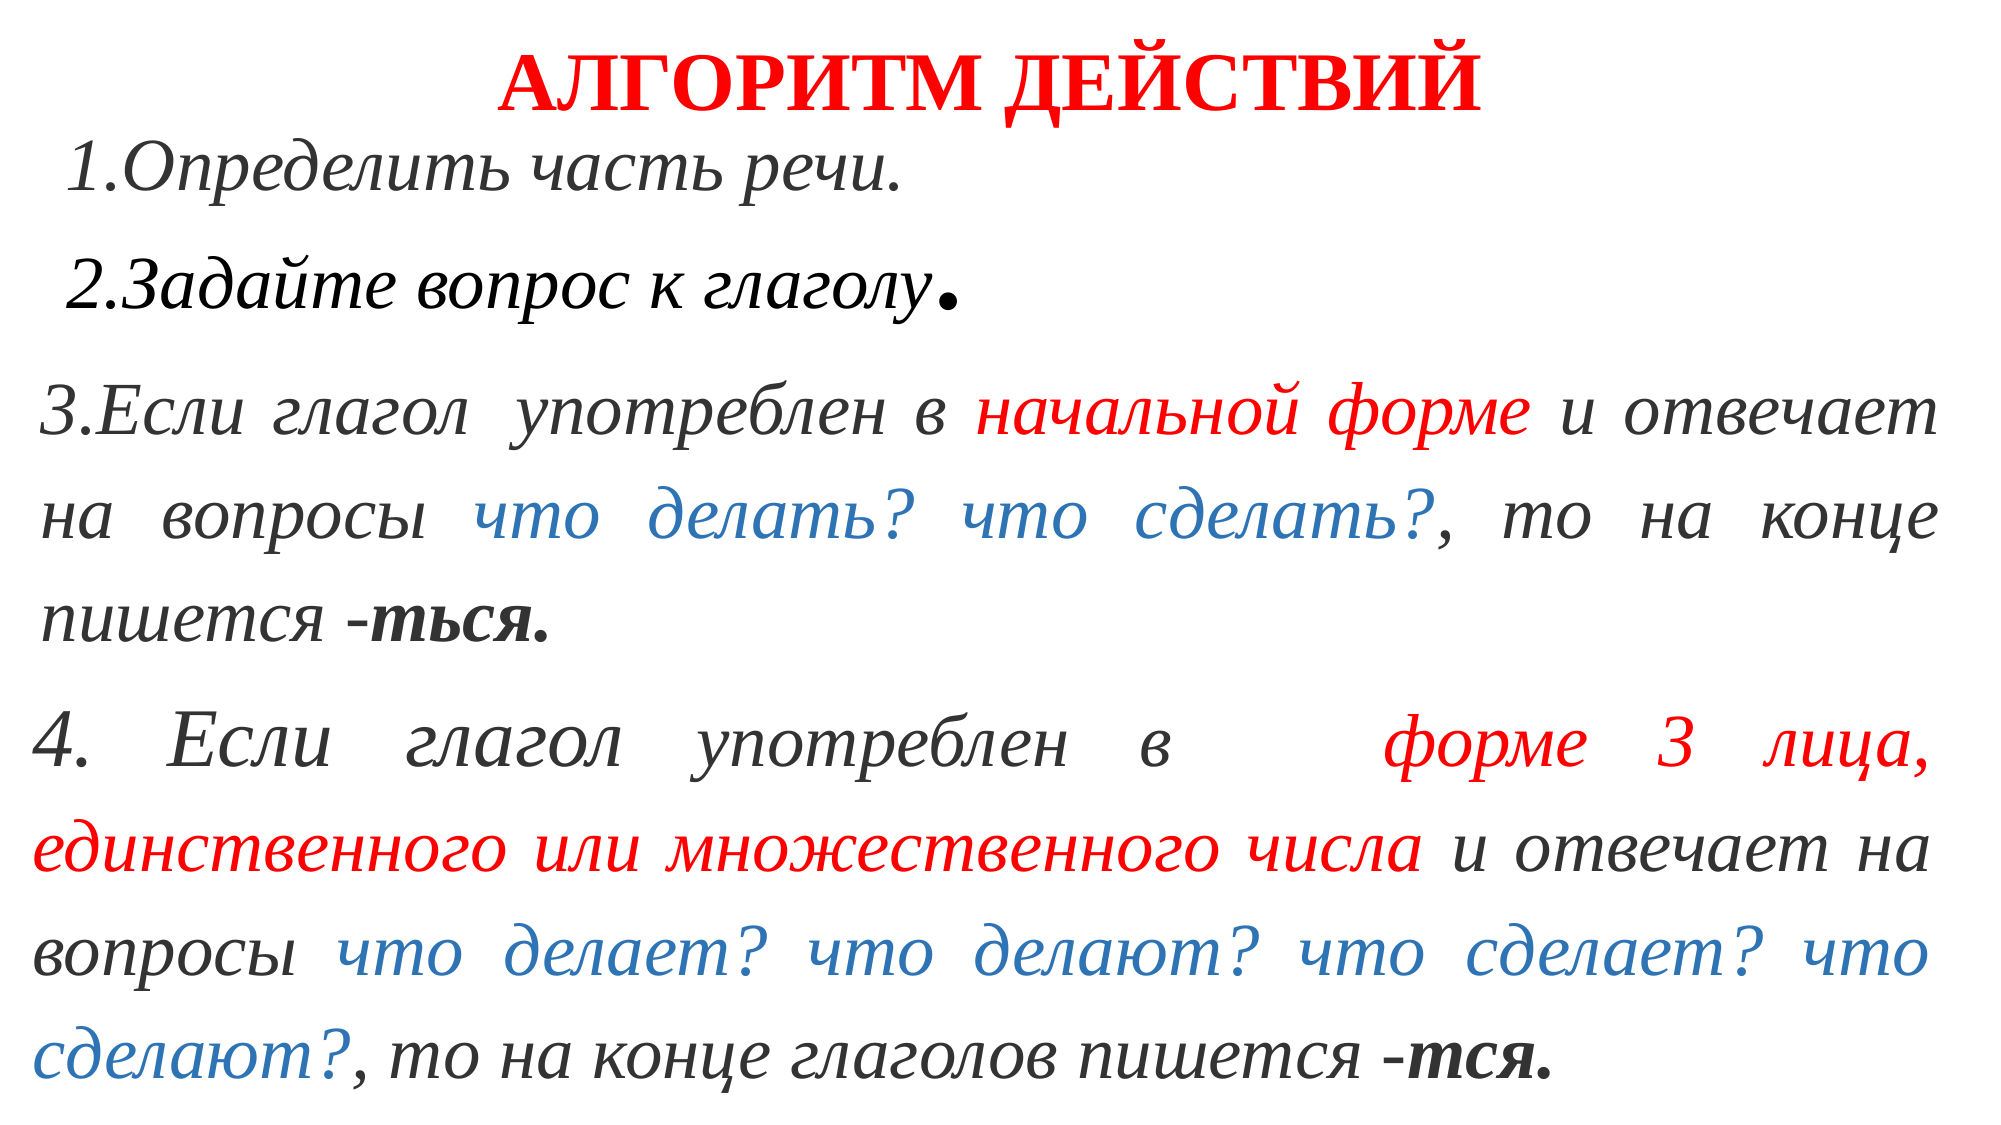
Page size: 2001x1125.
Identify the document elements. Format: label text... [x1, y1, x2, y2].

text_box Определить часть речи. [50, 94, 921, 214]
text_box 2.Задайте вопрос к глаголу. [51, 151, 986, 338]
text_box АЛГОРИТМ ДЕЙСТВИЙ [483, 5, 1498, 135]
text_box 4. Если глагол употреблен в форме 3 лица, единственного или множественного числа и отвечает на вопросы что делает? что делают? что сделает? что сделают?, то на конце глаголов пишется -тся. [17, 660, 1947, 1101]
text_box 3.Если глагол употреблен в начальной форме и отвечает на вопросы что делать? что сделать?, то на конце пишется -ться. [25, 338, 1955, 664]
